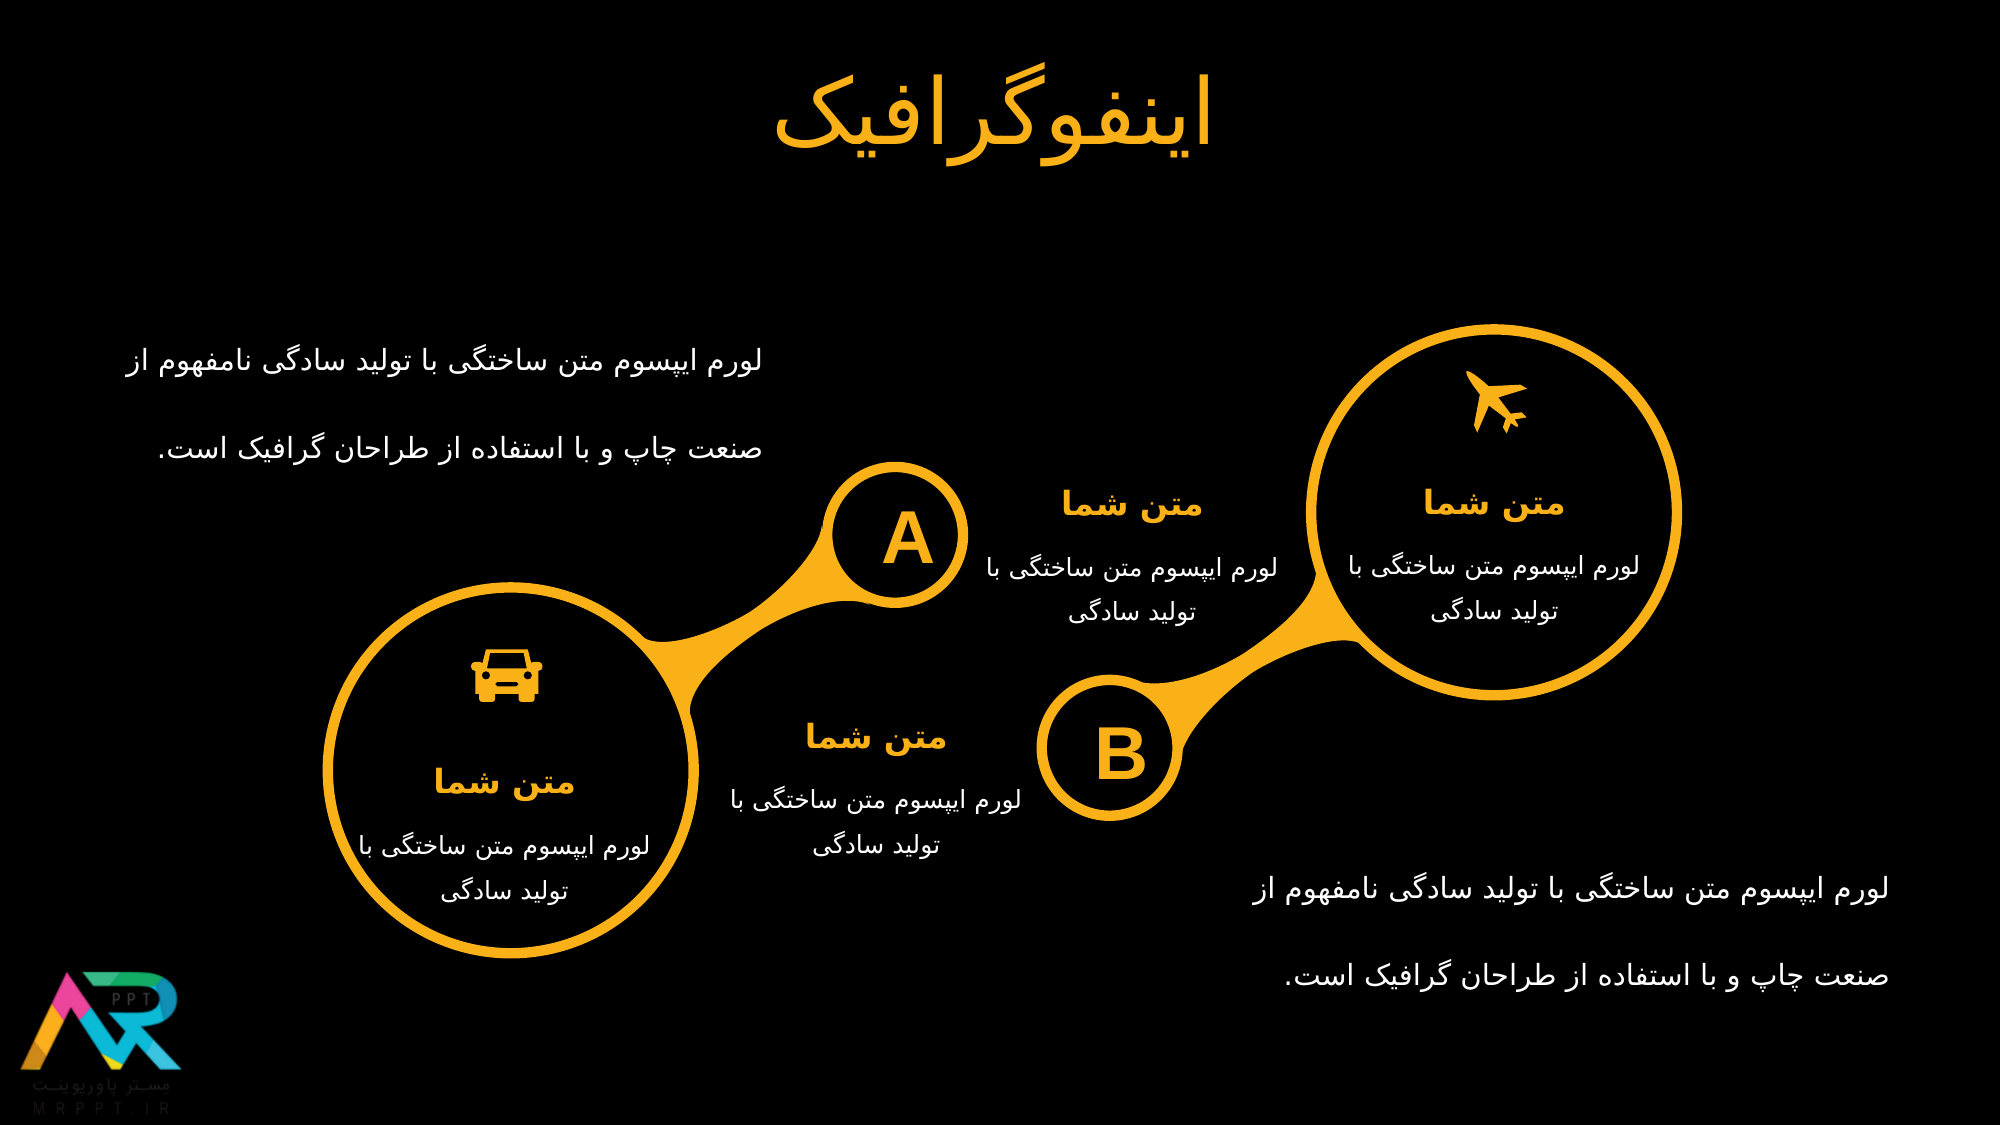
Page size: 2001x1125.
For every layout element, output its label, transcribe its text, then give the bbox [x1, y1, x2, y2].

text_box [961, 453, 1304, 633]
text_box B [1079, 696, 1142, 802]
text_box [705, 686, 1048, 866]
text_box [470, 331, 837, 1034]
text_box اینفوگرافیک [692, 45, 1298, 170]
text_box لورم ایپسوم متن ساختگی با تولید سادگی نامفهوم از صنعت چاپ و با استفاده از طراحان گرافیک است. [1201, 809, 1906, 999]
picture [0, 963, 200, 1125]
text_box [1323, 452, 1666, 631]
text_box A [866, 480, 929, 586]
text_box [1167, 249, 1534, 951]
text_box لورم ایپسوم متن ساختگی با تولید سادگی نامفهوم از صنعت چاپ و با استفاده از طراحان گرافیک است. [74, 281, 779, 472]
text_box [333, 731, 676, 911]
